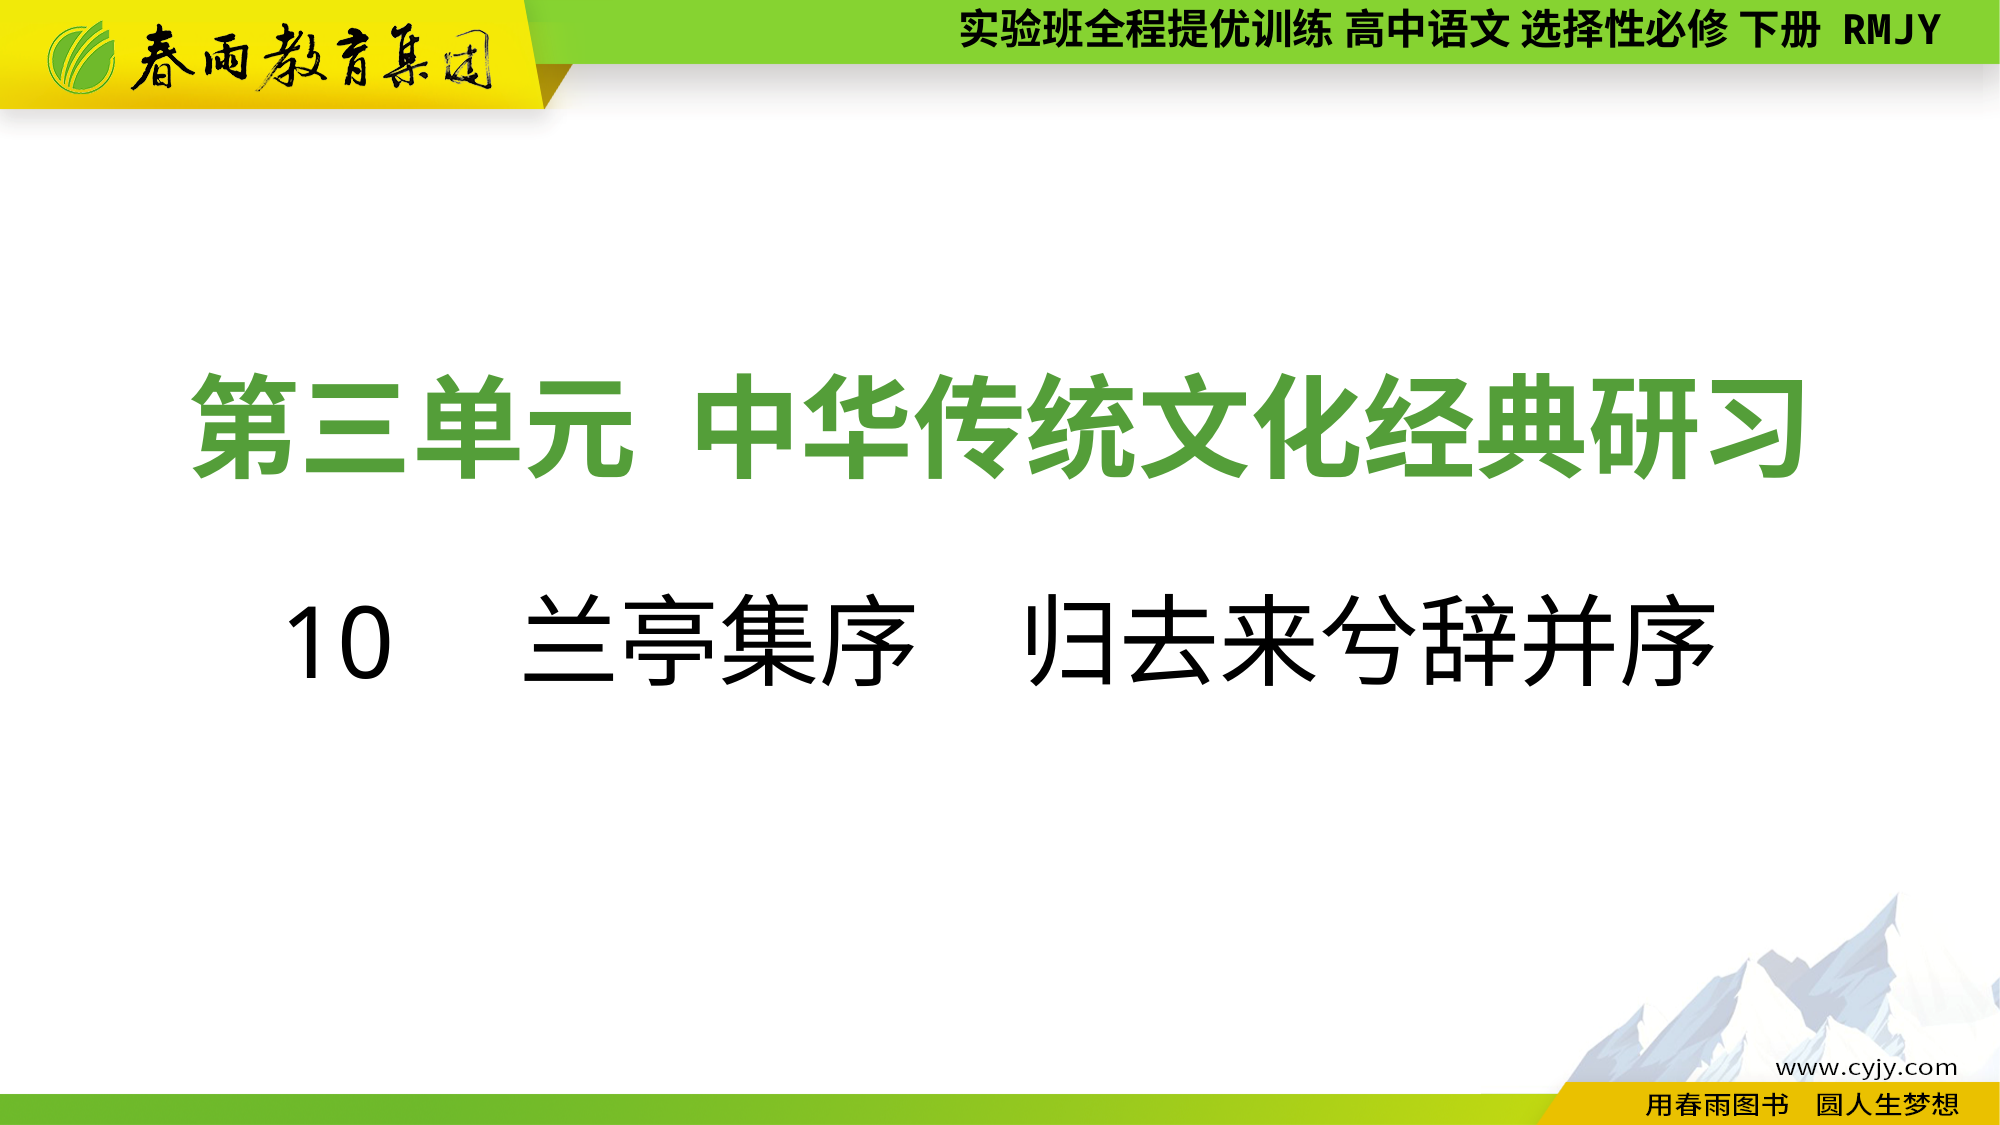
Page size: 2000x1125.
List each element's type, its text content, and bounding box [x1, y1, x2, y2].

picture [0, 0, 2000, 1125]
text_box 第三单元 中华传统文化经典研习 [54, 282, 1946, 500]
text_box 10 兰亭集序 归去来兮辞并序 [54, 511, 1946, 706]
